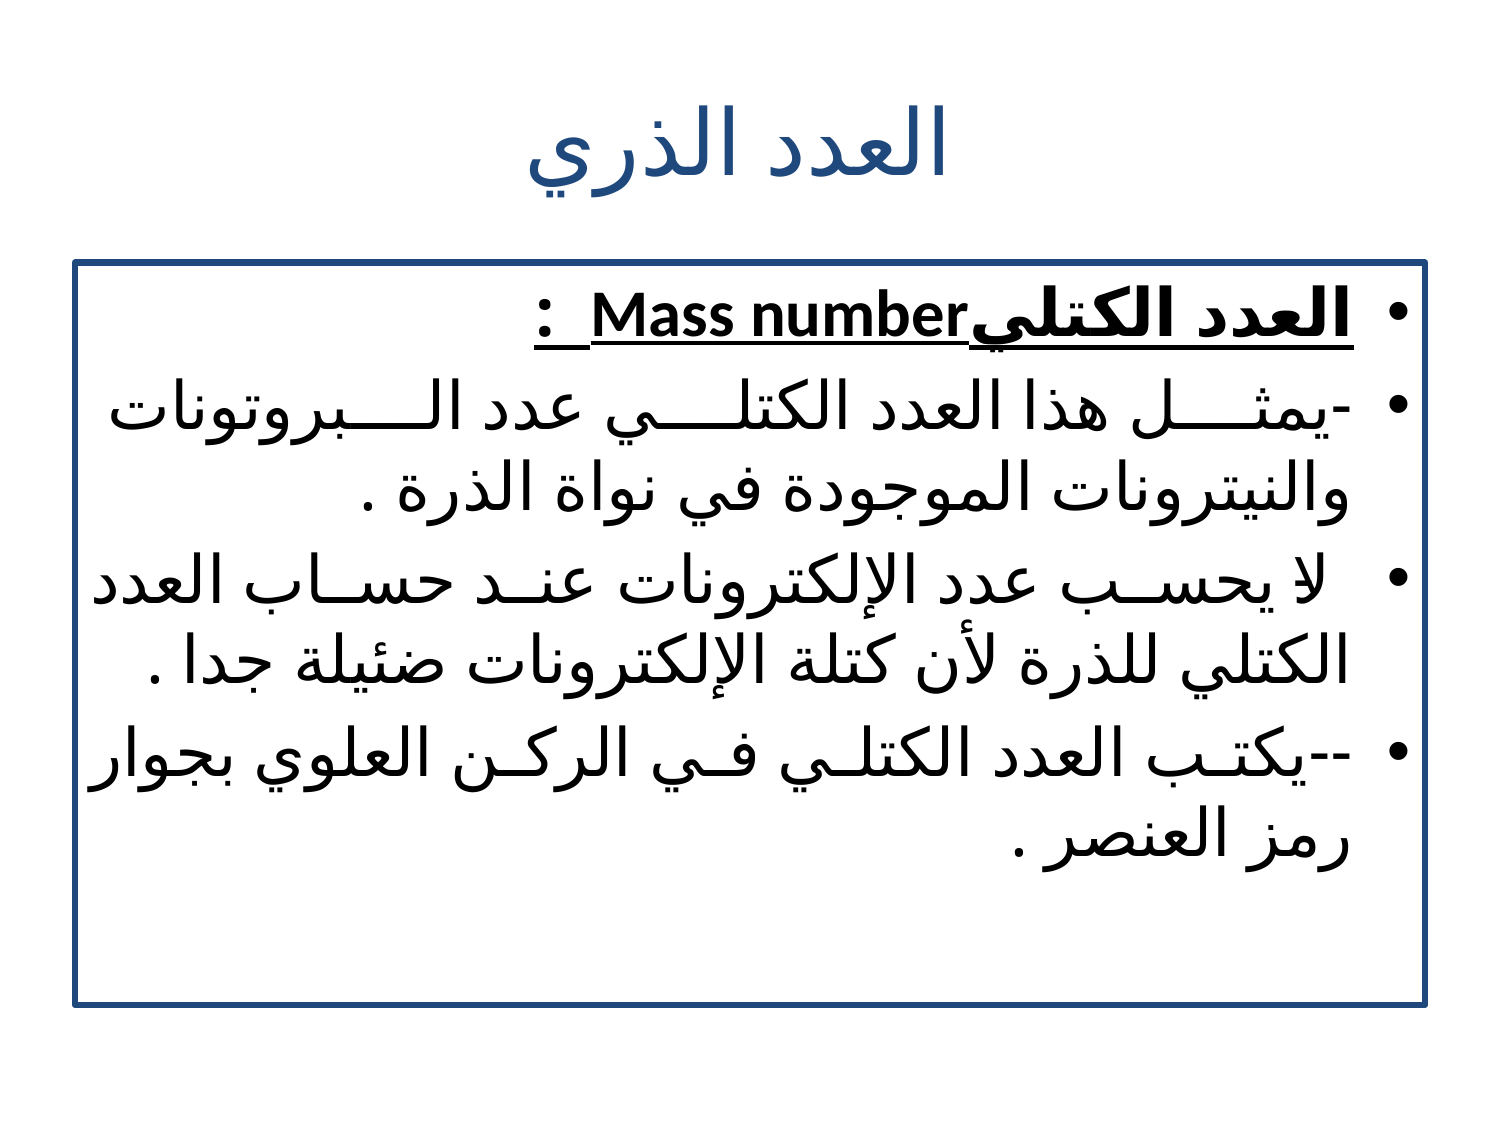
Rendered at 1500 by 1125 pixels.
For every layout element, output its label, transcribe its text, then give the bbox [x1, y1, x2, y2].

list العدد الكتليMass number : -يمثل هذا العدد الكتلي عدد البروتونات والنيترونات الموجودة في نواة الذرة . -لا يحسب عدد الإلكترونات عند حساب العدد الكتلي للذرة لأن كتلة الإلكترونات ضئيلة جدا . --يكتب العدد الكتلي في الركن العلوي بجوار رمز العنصر . [75, 262, 1425, 1005]
title العدد الذري [75, 45, 1425, 233]
